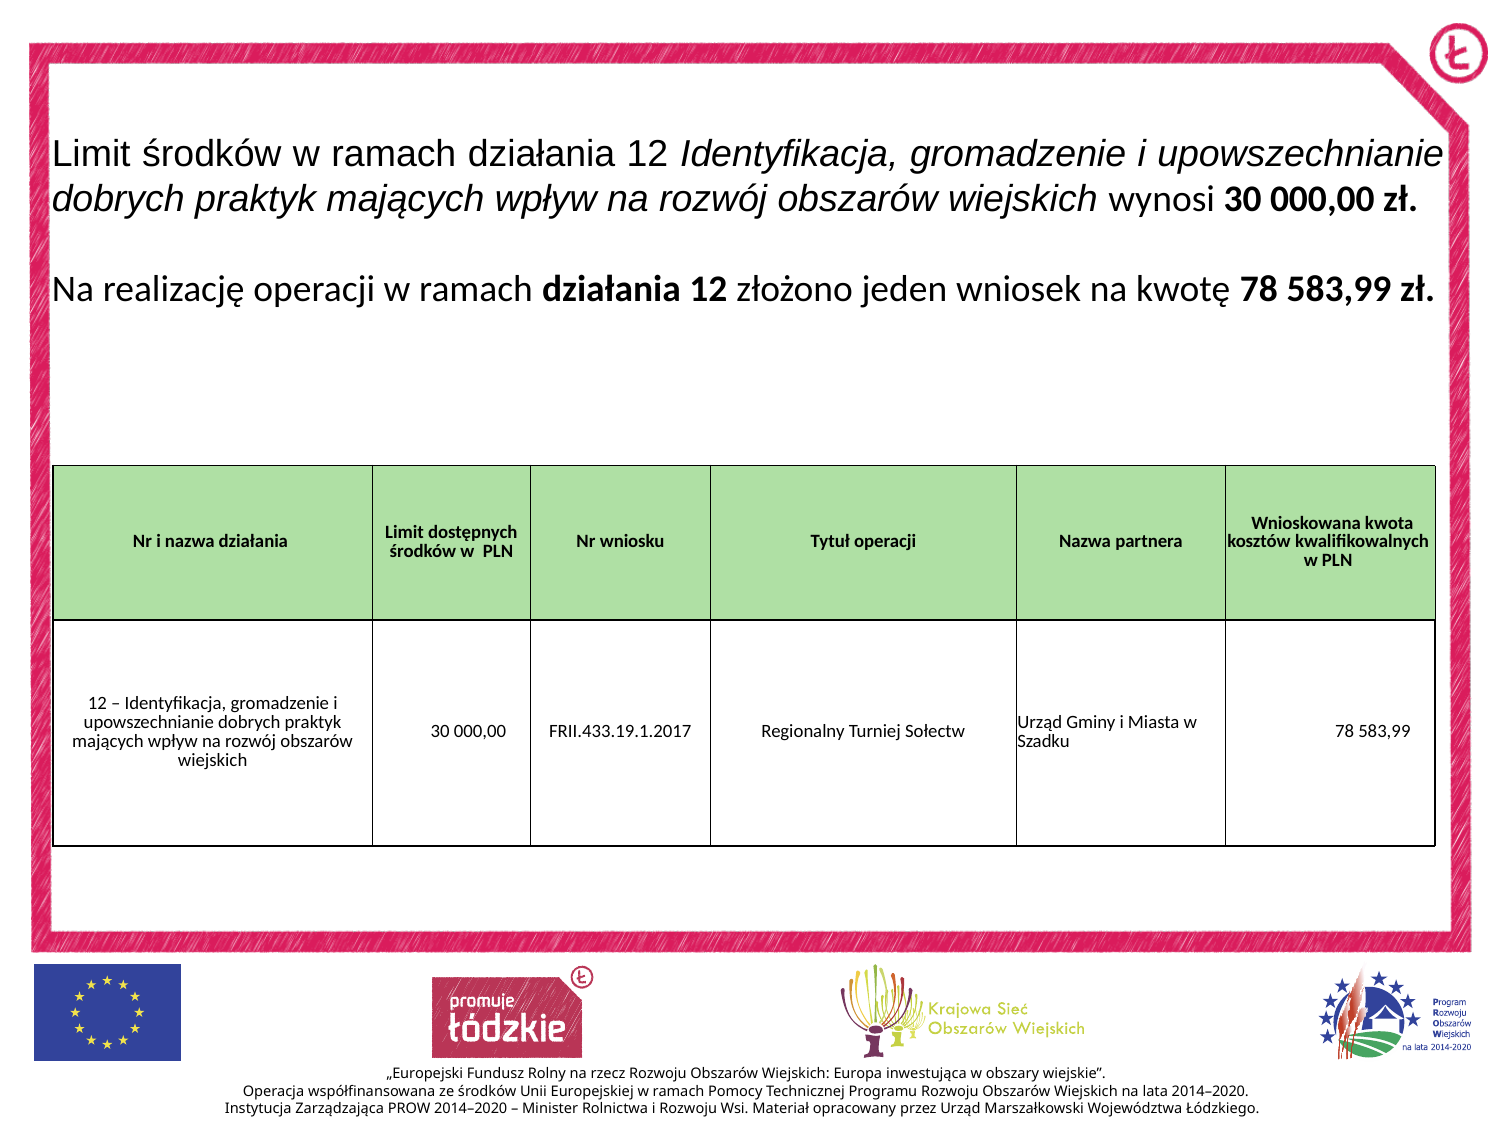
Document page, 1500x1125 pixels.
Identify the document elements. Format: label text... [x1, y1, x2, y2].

picture [32, 959, 1474, 1063]
picture [29, 23, 1489, 953]
text_box „Europejski Fundusz Rolny na rzecz Rozwoju Obszarów Wiejskich: Europa inwestująca w obszary wiejskie”. Operacja współfinansowana ze środków Unii Europejskiej w ramach Pomocy Technicznej Programu Rozwoju Obszarów Wiejskich na lata 2014–2020. Instytucja Zarządzająca PROW 2014–2020 – Minister Rolnictwa i Rozwoju Wsi. Materiał opracowany przez Urząd Marszałkowski Województwa Łódzkiego. [209, 1071, 1283, 1124]
